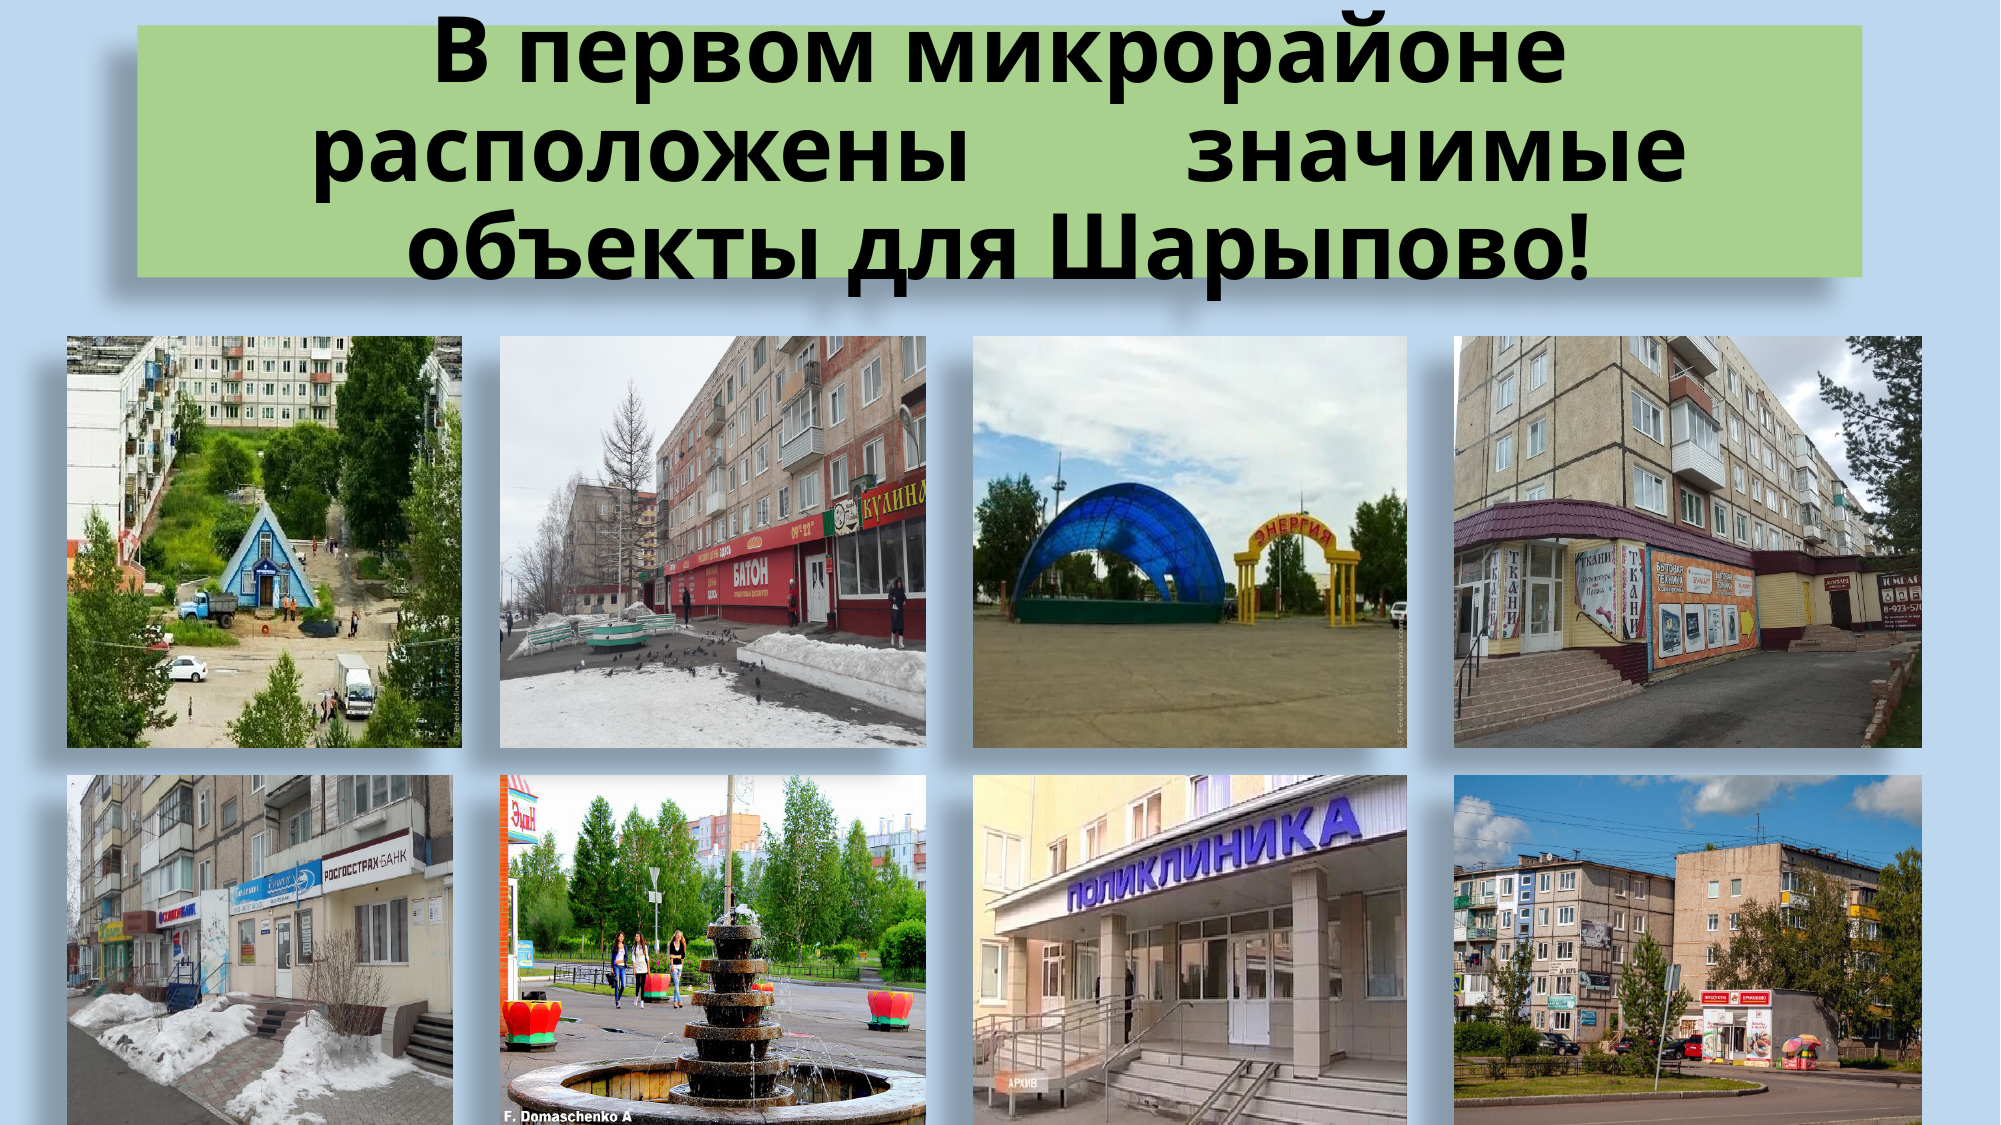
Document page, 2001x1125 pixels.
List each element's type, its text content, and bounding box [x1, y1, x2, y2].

picture [1454, 336, 1922, 748]
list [67, 336, 462, 748]
picture [67, 775, 453, 1125]
title В первом микрорайоне расположены значимые объекты для Шарыпово! [137, 25, 1863, 278]
picture [500, 336, 926, 748]
picture [973, 775, 1407, 1125]
picture [1454, 775, 1922, 1125]
picture [973, 336, 1407, 748]
picture [500, 775, 926, 1125]
